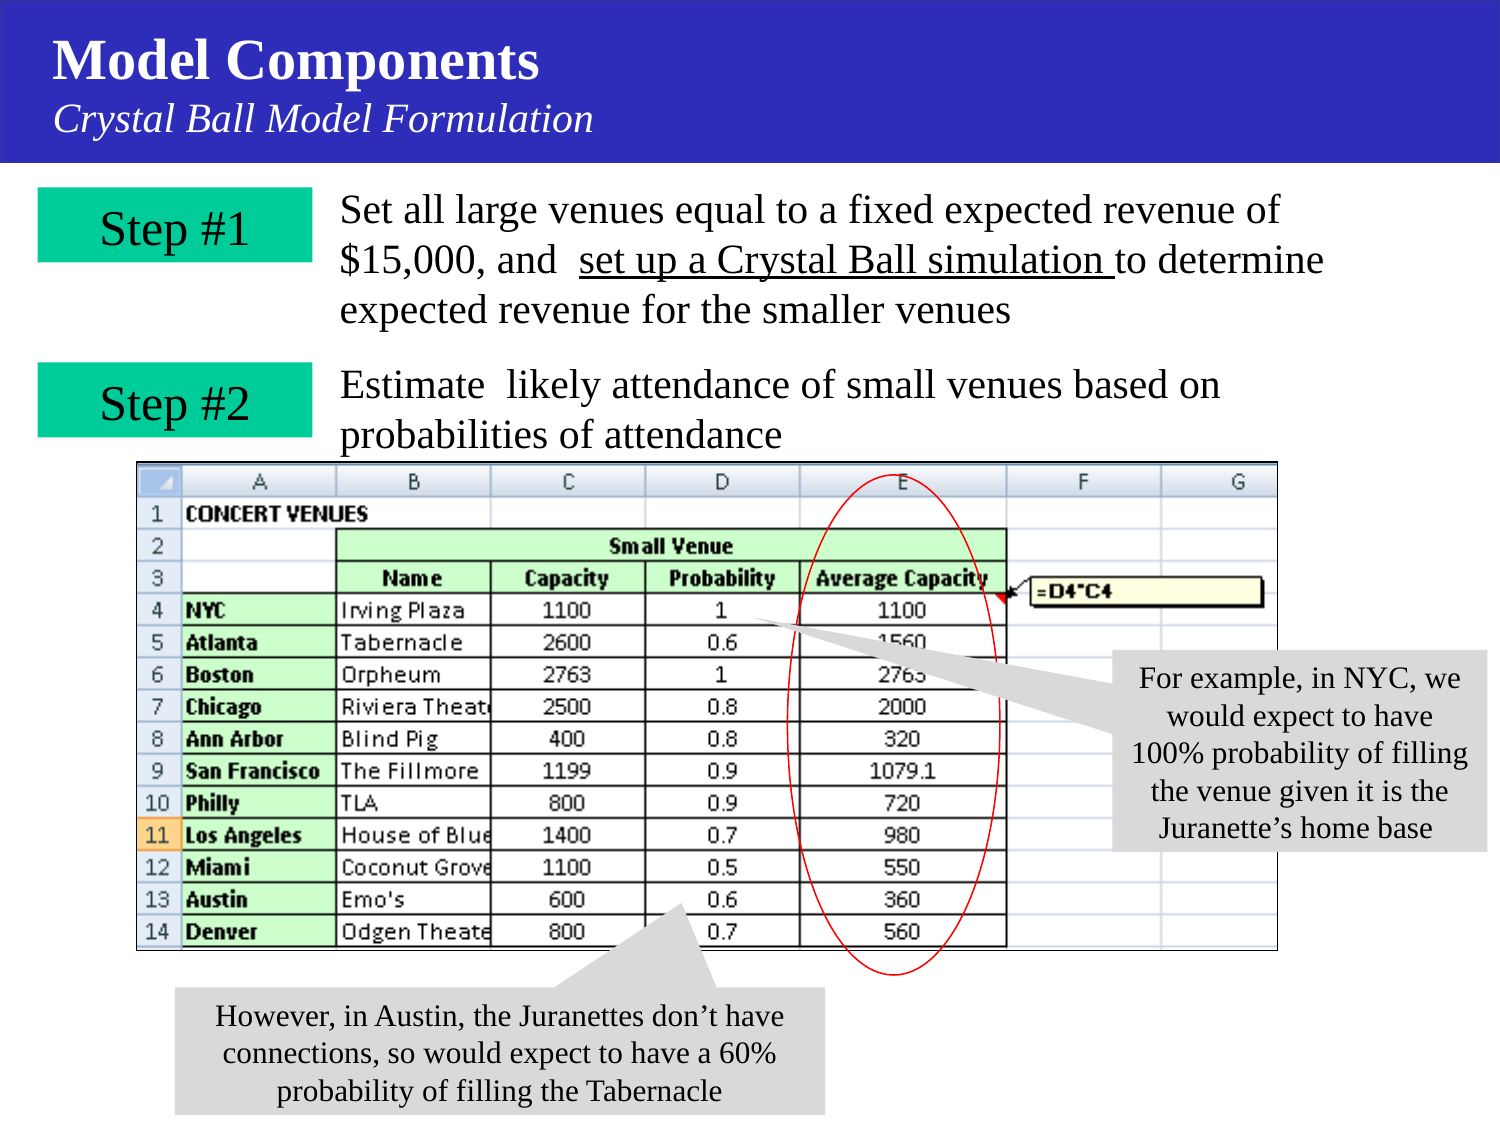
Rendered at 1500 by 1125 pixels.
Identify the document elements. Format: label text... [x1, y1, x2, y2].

text_box Estimate likely attendance of small venues based on probabilities of attendance [324, 349, 1413, 510]
text_box Step #2 [37, 362, 313, 438]
text_box Step #1 [37, 187, 313, 263]
text_box [857, 960, 930, 976]
text_box For example, in NYC, we would expect to have 100% probability of filling the venue given it is the Juranette’s home base [1282, 649, 1488, 853]
text_box Set all large venues equal to a fixed expected revenue of $15,000, and set up a Crystal Ball simulation to determine expected revenue for the smaller venues [324, 174, 1450, 435]
text_box However, in Austin, the Juranettes don’t have connections, so would expect to have a 60% probability of filling the Tabernacle [174, 960, 826, 1115]
title Model Components Crystal Ball Model Formulation [37, 12, 1313, 151]
picture [137, 462, 1278, 951]
